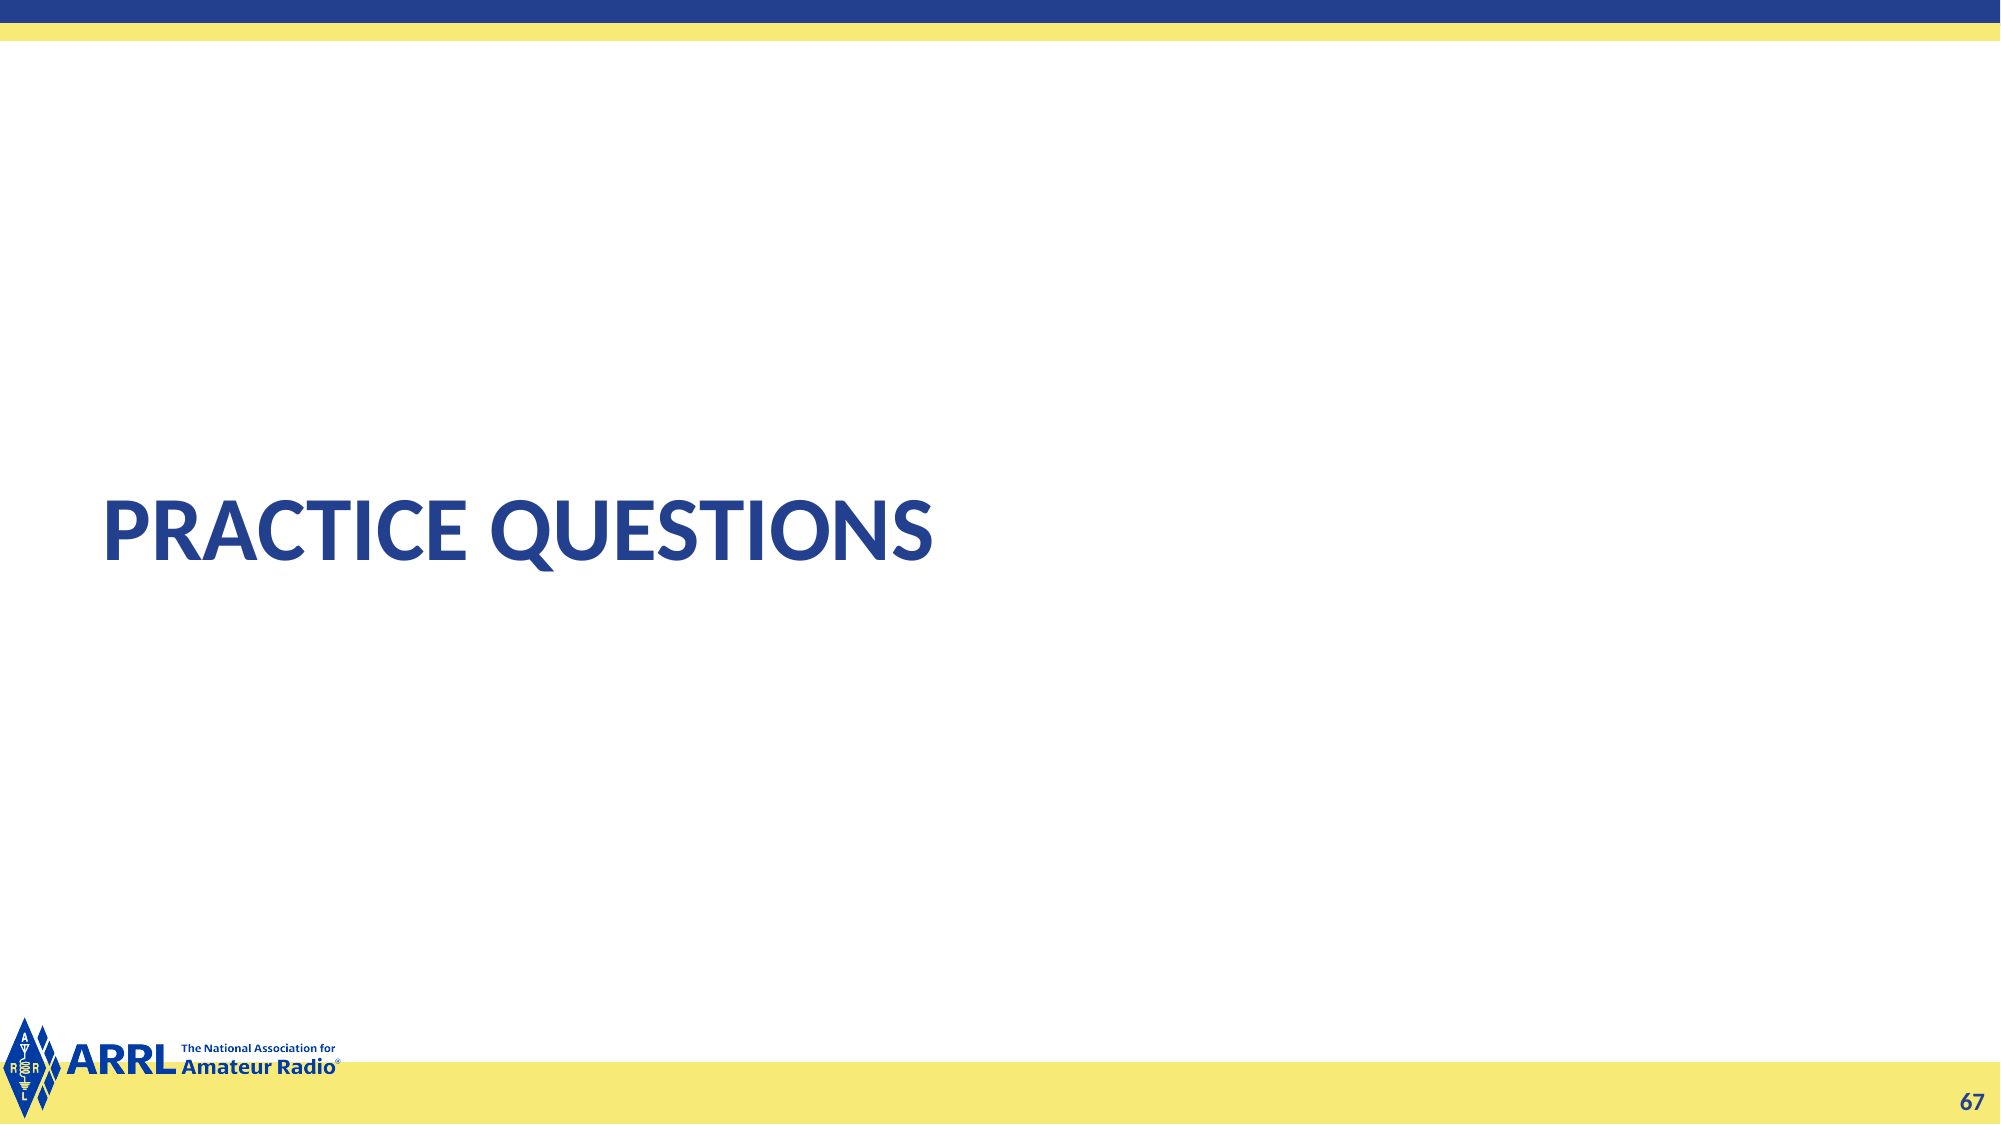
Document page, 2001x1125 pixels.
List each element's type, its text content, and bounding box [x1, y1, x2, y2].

picture [1, 1015, 342, 1121]
title PRACTICE QUESTIONS [87, 437, 1888, 625]
